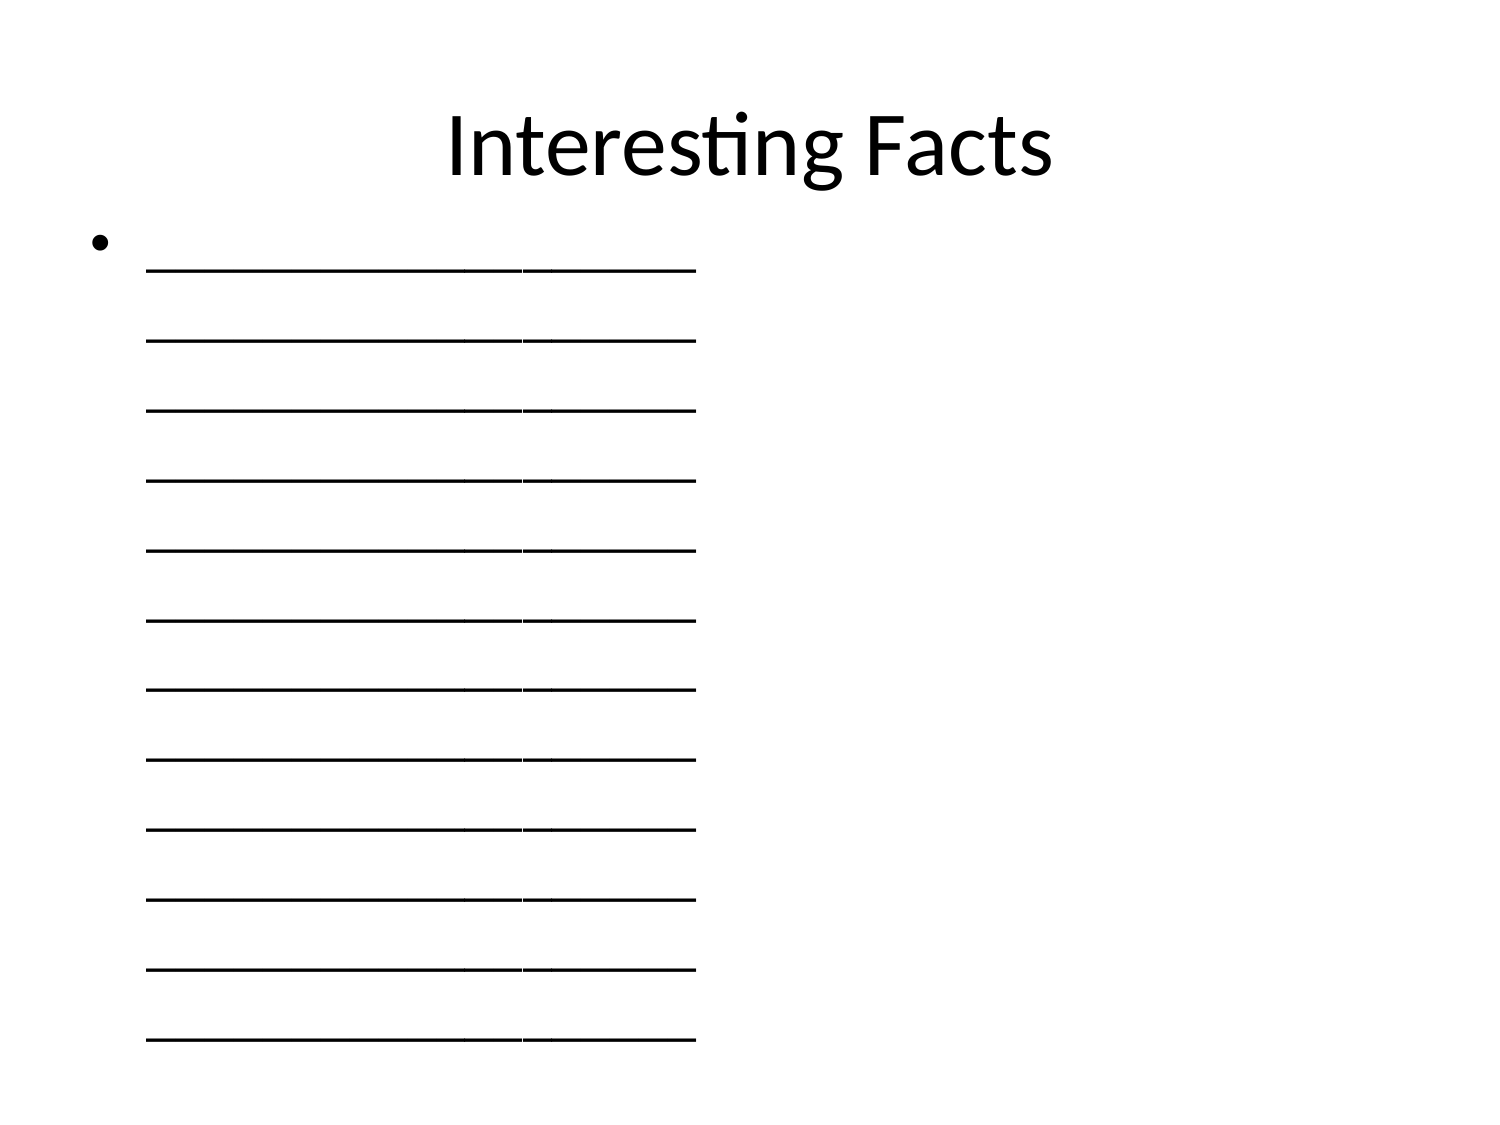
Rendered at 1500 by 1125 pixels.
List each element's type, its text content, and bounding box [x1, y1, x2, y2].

title Interesting Facts [75, 45, 1425, 233]
list ____________________________________________________________________________________________________________________________________________________________________________________________________________________________________ [75, 200, 738, 1063]
